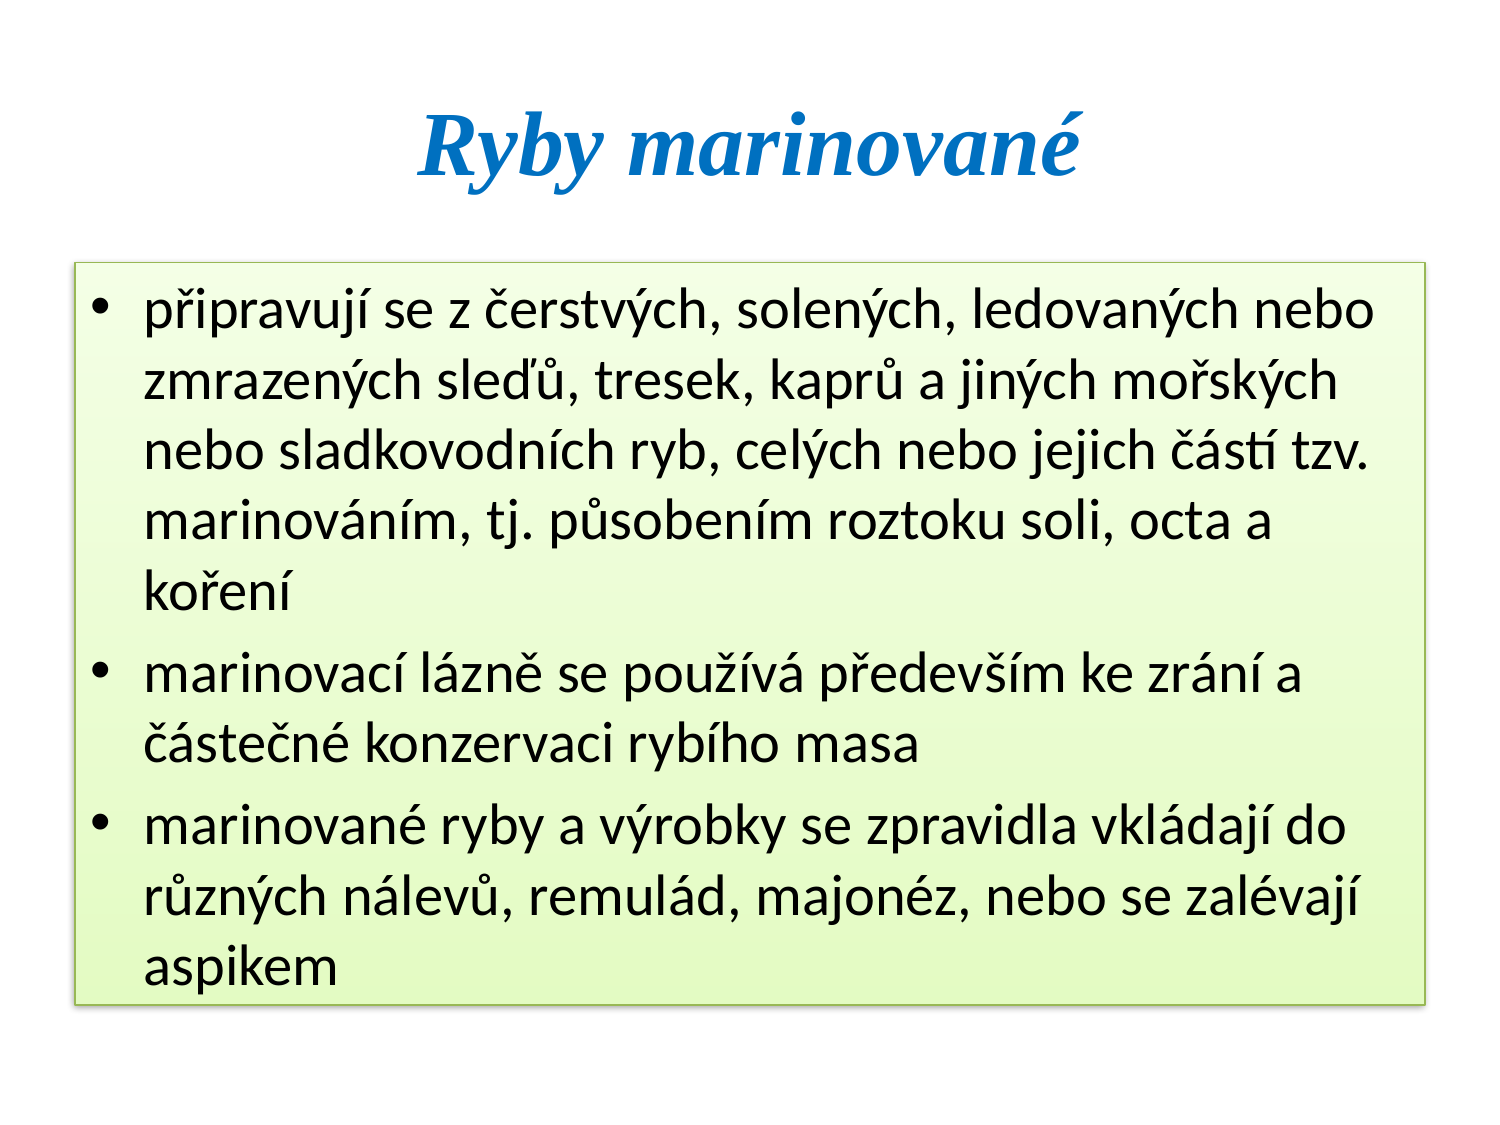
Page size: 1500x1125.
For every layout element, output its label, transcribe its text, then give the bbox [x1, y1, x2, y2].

list připravují se z čerstvých, solených, ledovaných nebo zmrazených sleďů, tresek, kaprů a jiných mořských nebo sladkovodních ryb, celých nebo jejich částí tzv. marinováním, tj. působením roztoku soli, octa a koření marinovací lázně se používá především ke zrání a částečné konzervaci rybího masa marinované ryby a výrobky se zpravidla vkládají do různých nálevů, remulád, majonéz, nebo se zalévají aspikem [74, 262, 1426, 1006]
title Ryby marinované [75, 45, 1425, 233]
